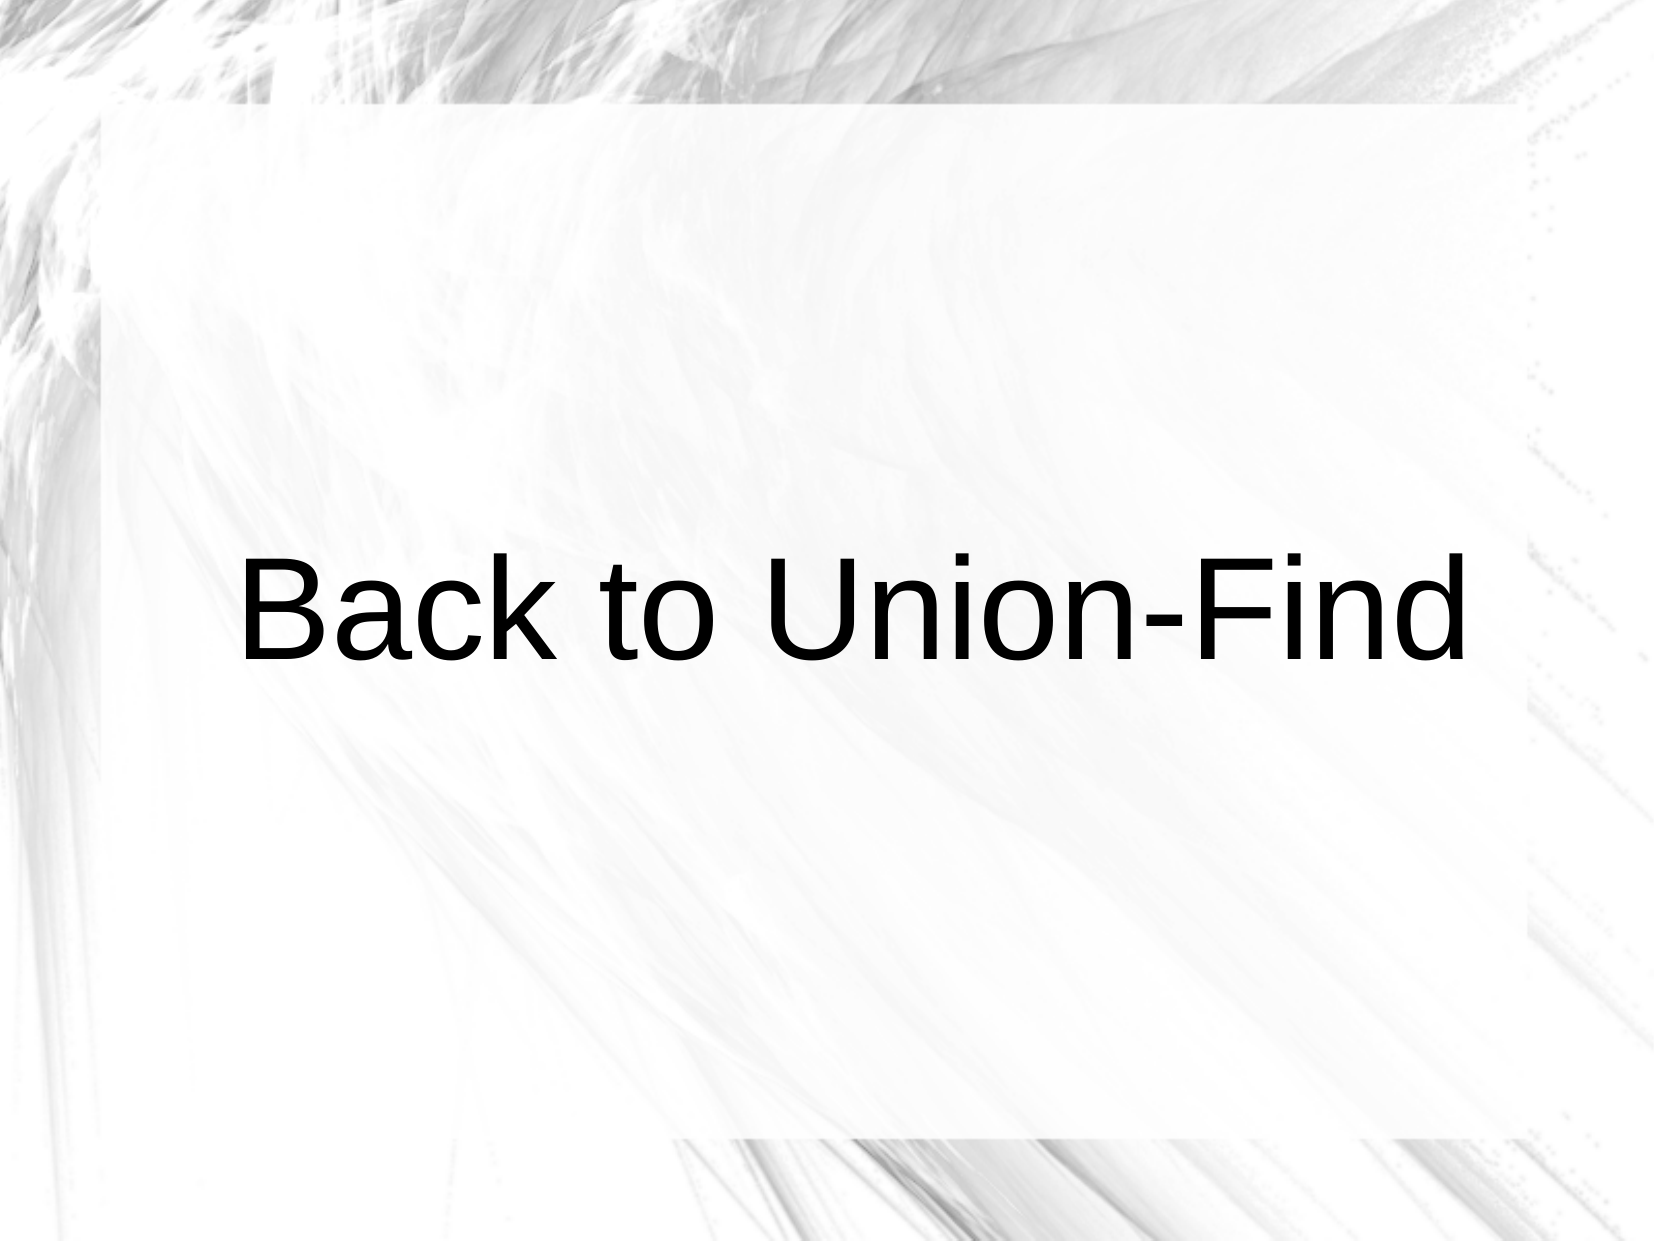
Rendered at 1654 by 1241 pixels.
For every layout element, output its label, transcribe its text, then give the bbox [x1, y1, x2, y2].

picture [0, 0, 1654, 1241]
list Back to Union-Find [118, 319, 1571, 1109]
